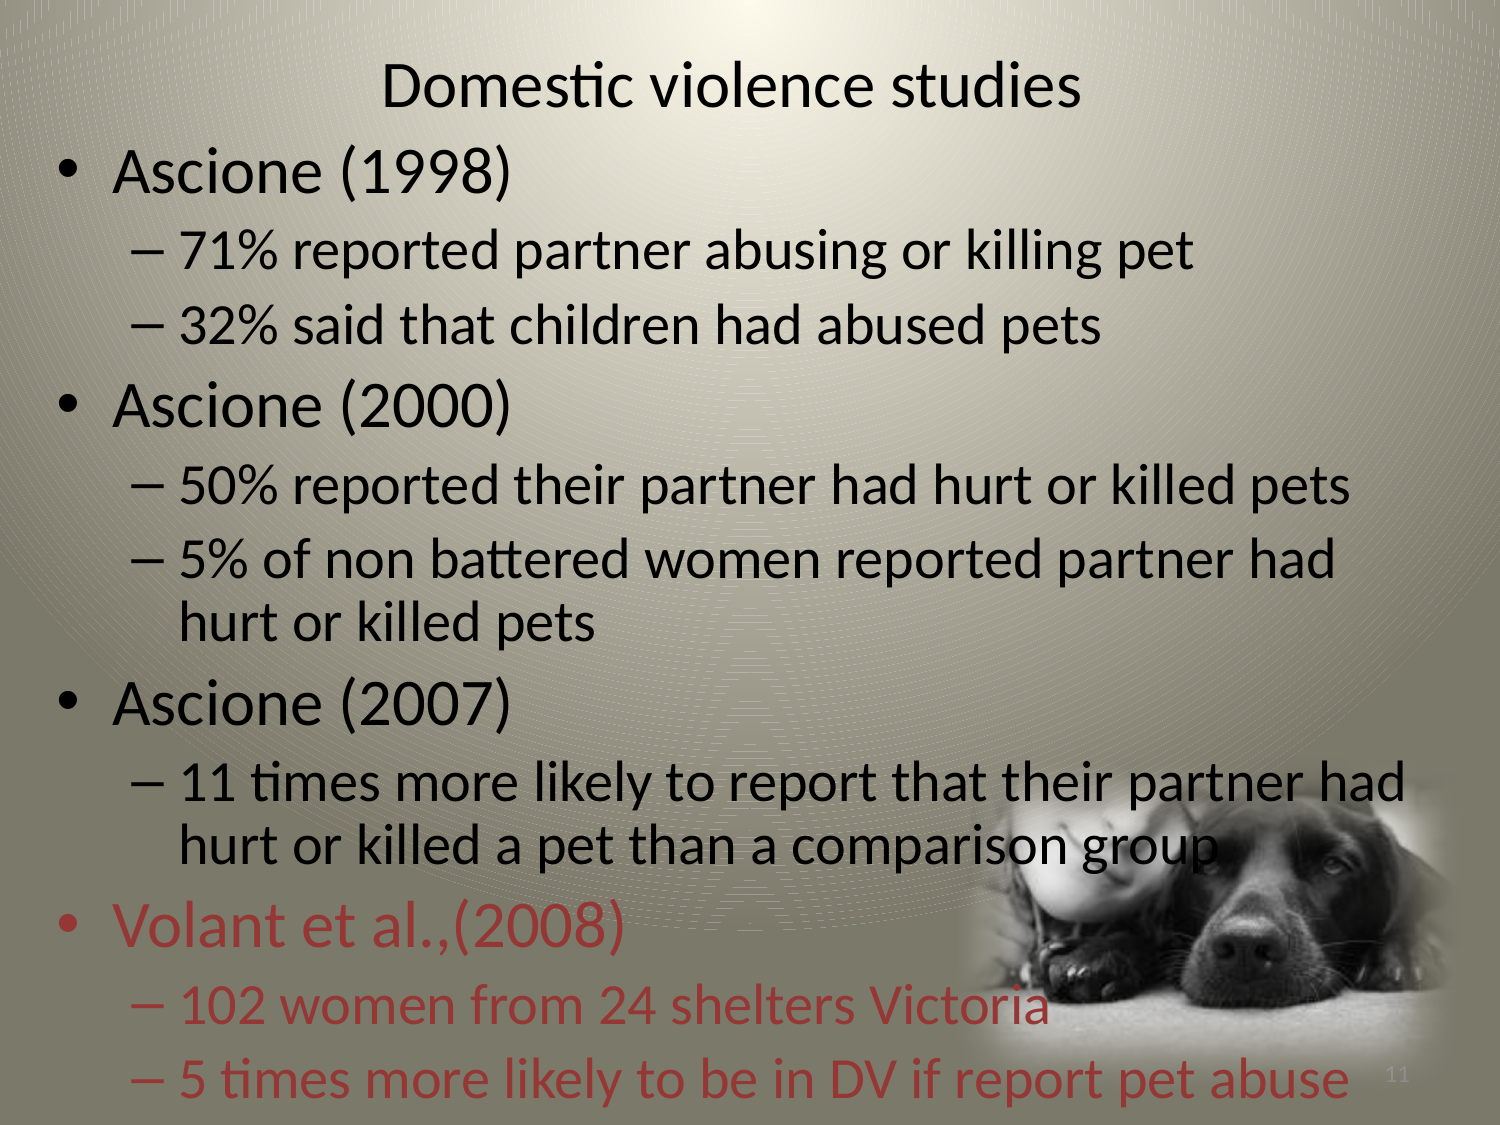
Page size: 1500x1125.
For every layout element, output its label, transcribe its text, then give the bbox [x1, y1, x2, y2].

slide_number 11 [1074, 1042, 1425, 1103]
list Domestic violence studies Ascione (1998) 71% reported partner abusing or killing pet 32% said that children had abused pets Ascione (2000) 50% reported their partner had hurt or killed pets 5% of non battered women reported partner had hurt or killed pets Ascione (2007) 11 times more likely to report that their partner had hurt or killed a pet than a comparison group Volant et al.,(2008) 102 women from 24 shelters Victoria 5 times more likely to be in DV if report pet abuse [41, 42, 1439, 1125]
